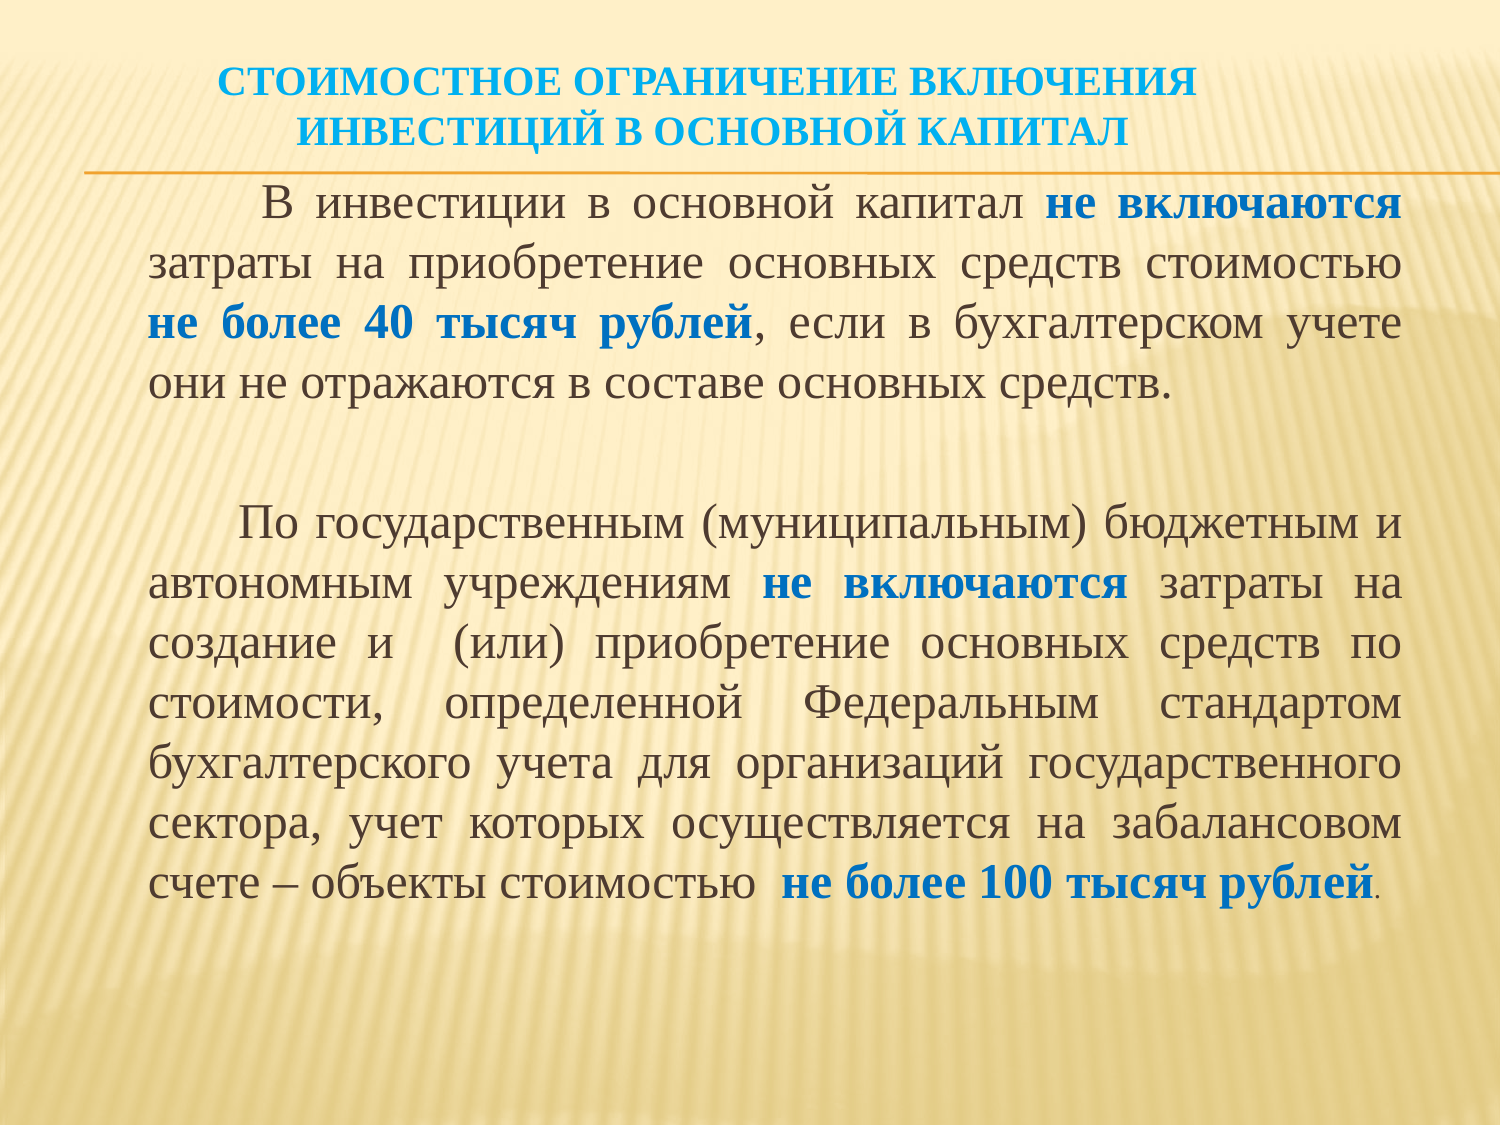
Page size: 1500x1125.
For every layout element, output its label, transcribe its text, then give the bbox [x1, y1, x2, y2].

title Стоимостное ограничение включения инвестиций в основной капитал [0, 35, 1425, 173]
list В инвестиции в основной капитал не включаются затраты на приобретение основных средств стоимостью не более 40 тысяч рублей, если в бухгалтерском учете они не отражаются в составе основных средств. По государственным (муниципальным) бюджетным и автономным учреждениям не включаются затраты на создание и (или) приобретение основных средств по стоимости, определенной Федеральным стандартом бухгалтерского учета для организаций государственного сектора, учет которых осуществляется на забалансовом счете – объекты стоимостью не более 100 тысяч рублей. [76, 160, 1419, 1069]
